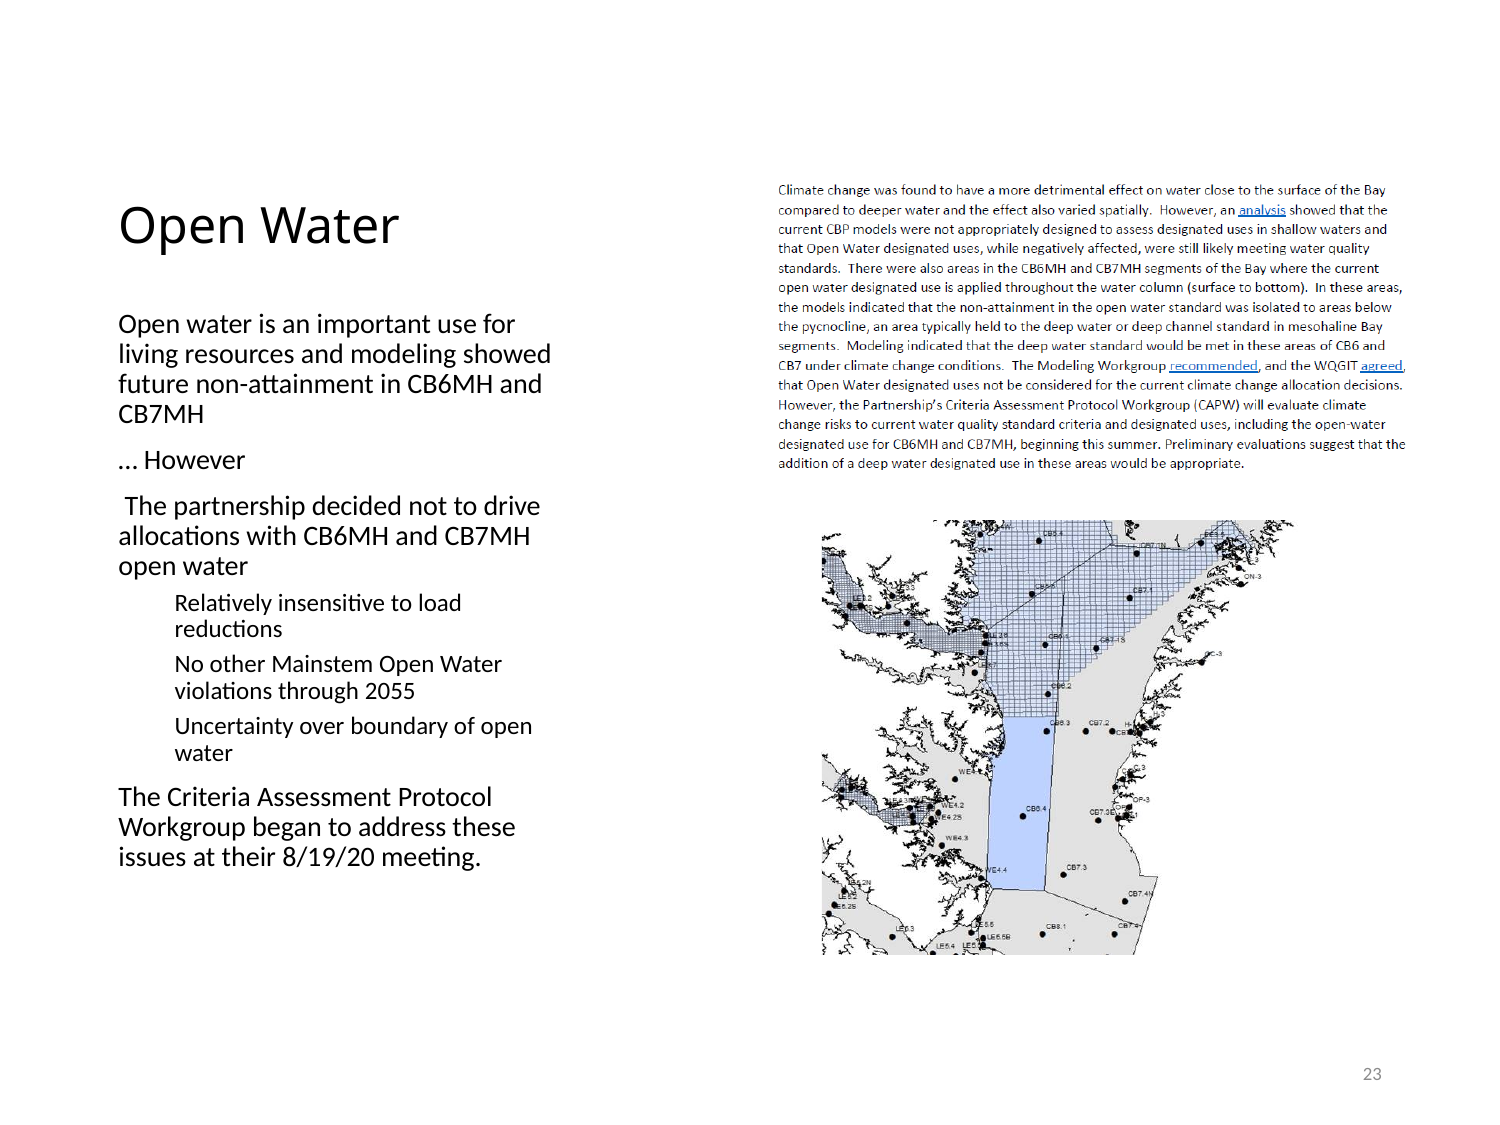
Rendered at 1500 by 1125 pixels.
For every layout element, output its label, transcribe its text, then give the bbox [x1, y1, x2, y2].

list Open water is an important use for living resources and modeling showed future non-attainment in CB6MH and CB7MH … However The partnership decided not to drive allocations with CB6MH and CB7MH open water Relatively insensitive to load reductions No other Mainstem Open Water violations through 2055 Uncertainty over boundary of open water The Criteria Assessment Protocol Workgroup began to address these issues at their 8/19/20 meeting. [103, 301, 588, 911]
picture [760, 169, 1443, 480]
slide_number 23 [1059, 1042, 1397, 1103]
title Open Water [103, 182, 588, 263]
picture [821, 520, 1306, 955]
